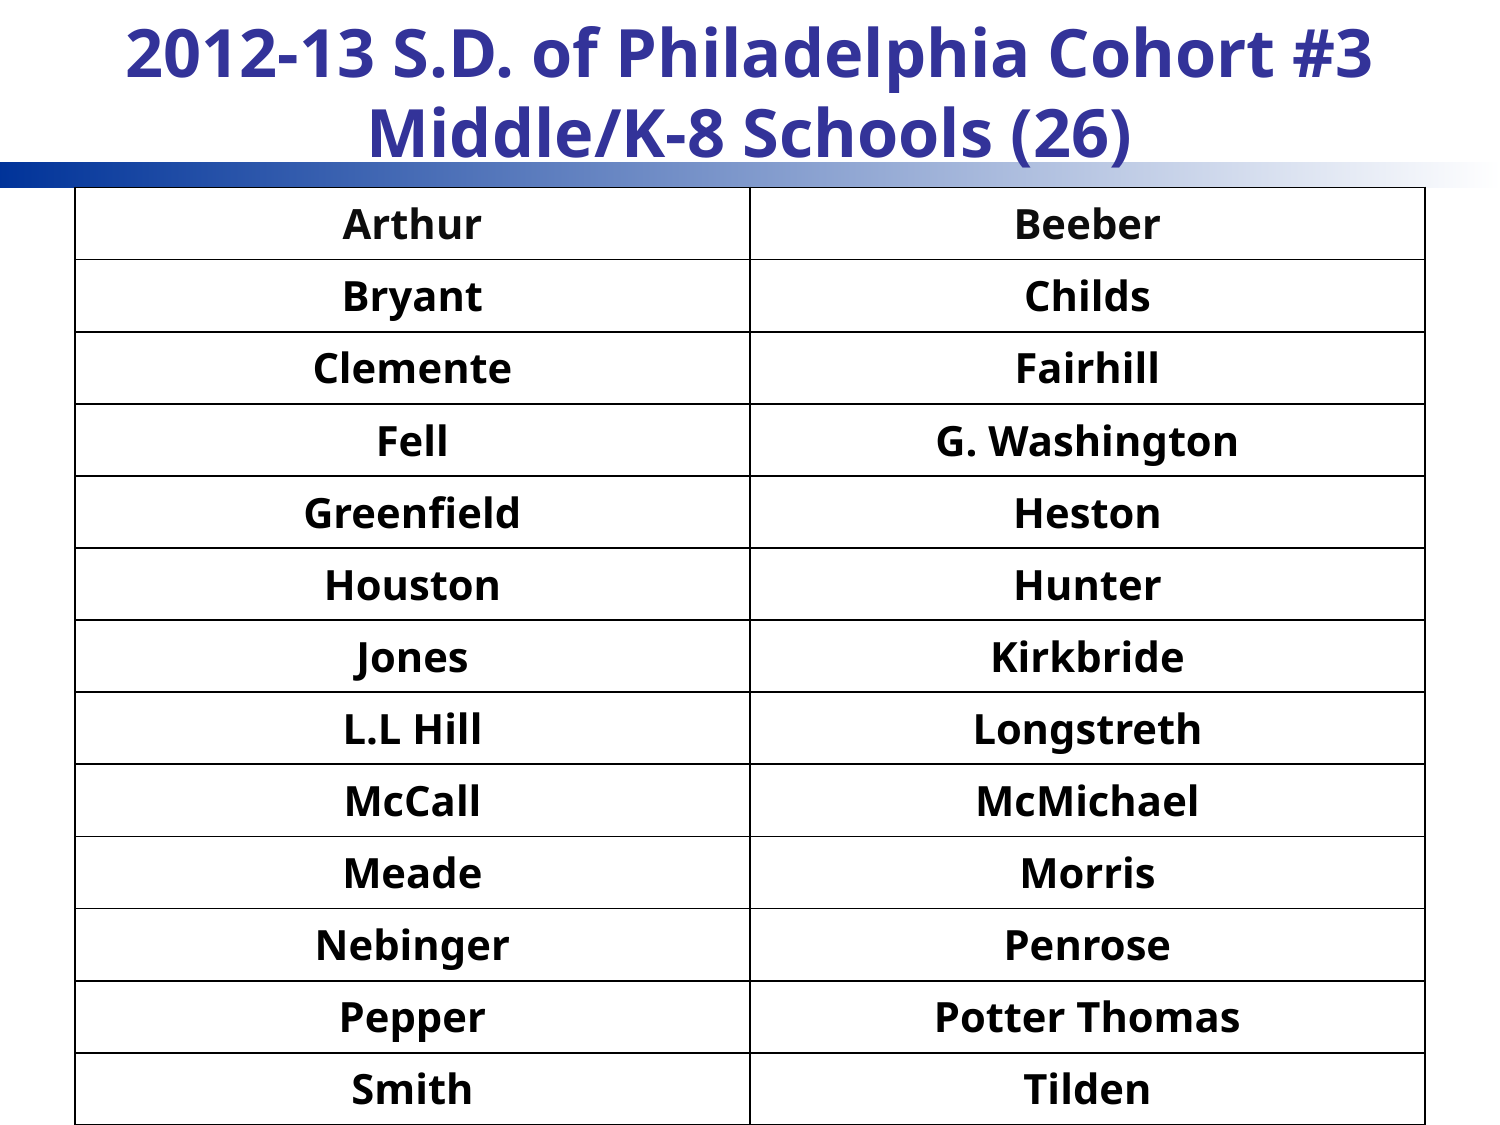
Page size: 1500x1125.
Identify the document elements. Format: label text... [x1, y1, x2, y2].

table_cell Meade [76, 837, 749, 908]
table_cell Kirkbride [751, 621, 1424, 691]
table_cell Potter Thomas [751, 982, 1424, 1052]
table_cell G. Washington [751, 405, 1424, 475]
title 2012-13 S.D. of Philadelphia Cohort #3 Middle/K-8 Schools (26) [0, 45, 1500, 138]
table_header Arthur [76, 188, 749, 259]
table_cell Smith [76, 1054, 749, 1124]
table_cell Clemente [76, 333, 749, 403]
table_cell Greenfield [76, 477, 749, 547]
table_cell Pepper [76, 982, 749, 1052]
table_cell Jones [76, 621, 749, 691]
table_cell Fairhill [751, 333, 1424, 403]
table_cell Childs [751, 260, 1424, 331]
table_cell Houston [76, 549, 749, 619]
table_cell Hunter [751, 549, 1424, 619]
table_cell McCall [76, 765, 749, 836]
table_cell Morris [751, 837, 1424, 908]
table_cell Longstreth [751, 693, 1424, 763]
table_cell Penrose [751, 909, 1424, 980]
table_cell Nebinger [76, 909, 749, 980]
table_cell L.L Hill [76, 693, 749, 763]
table_cell Fell [76, 405, 749, 475]
table_header Beeber [751, 188, 1424, 259]
table_cell McMichael [751, 765, 1424, 836]
table_cell Tilden [751, 1054, 1424, 1124]
table_cell Heston [751, 477, 1424, 547]
table_cell Bryant [76, 260, 749, 331]
